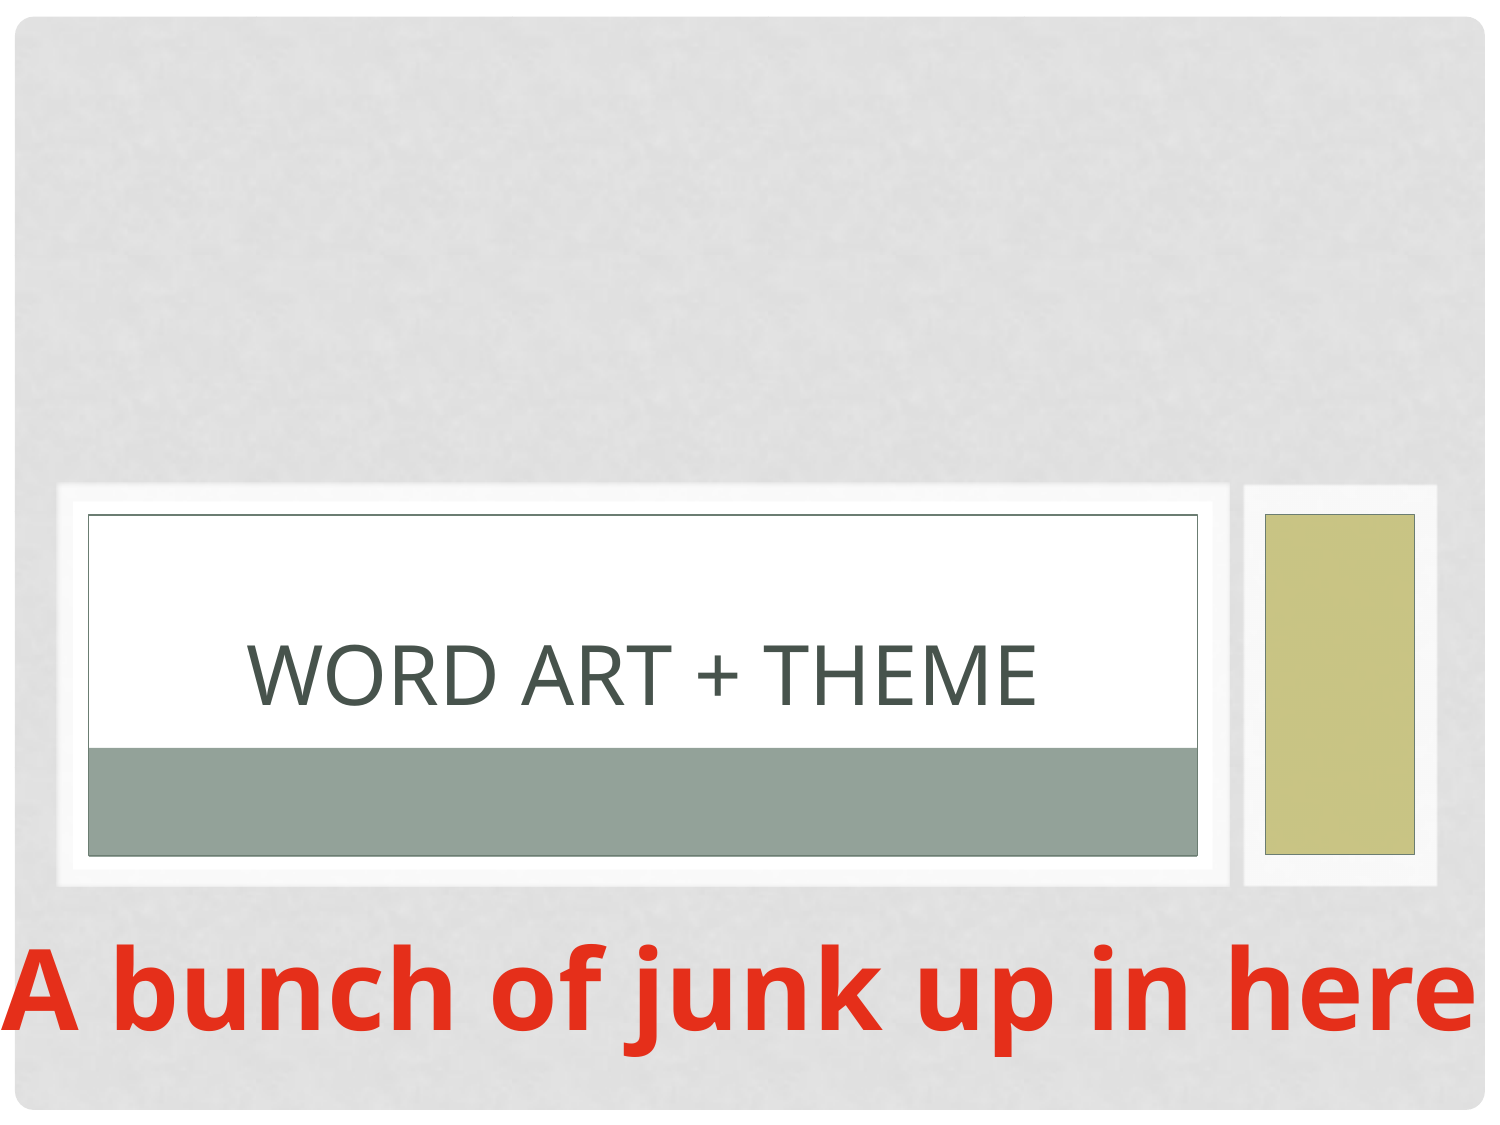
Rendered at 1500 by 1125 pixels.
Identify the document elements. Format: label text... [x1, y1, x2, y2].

title Word Art + Theme [99, 529, 1187, 730]
text_box A bunch of junk up in here [0, 910, 1496, 1061]
